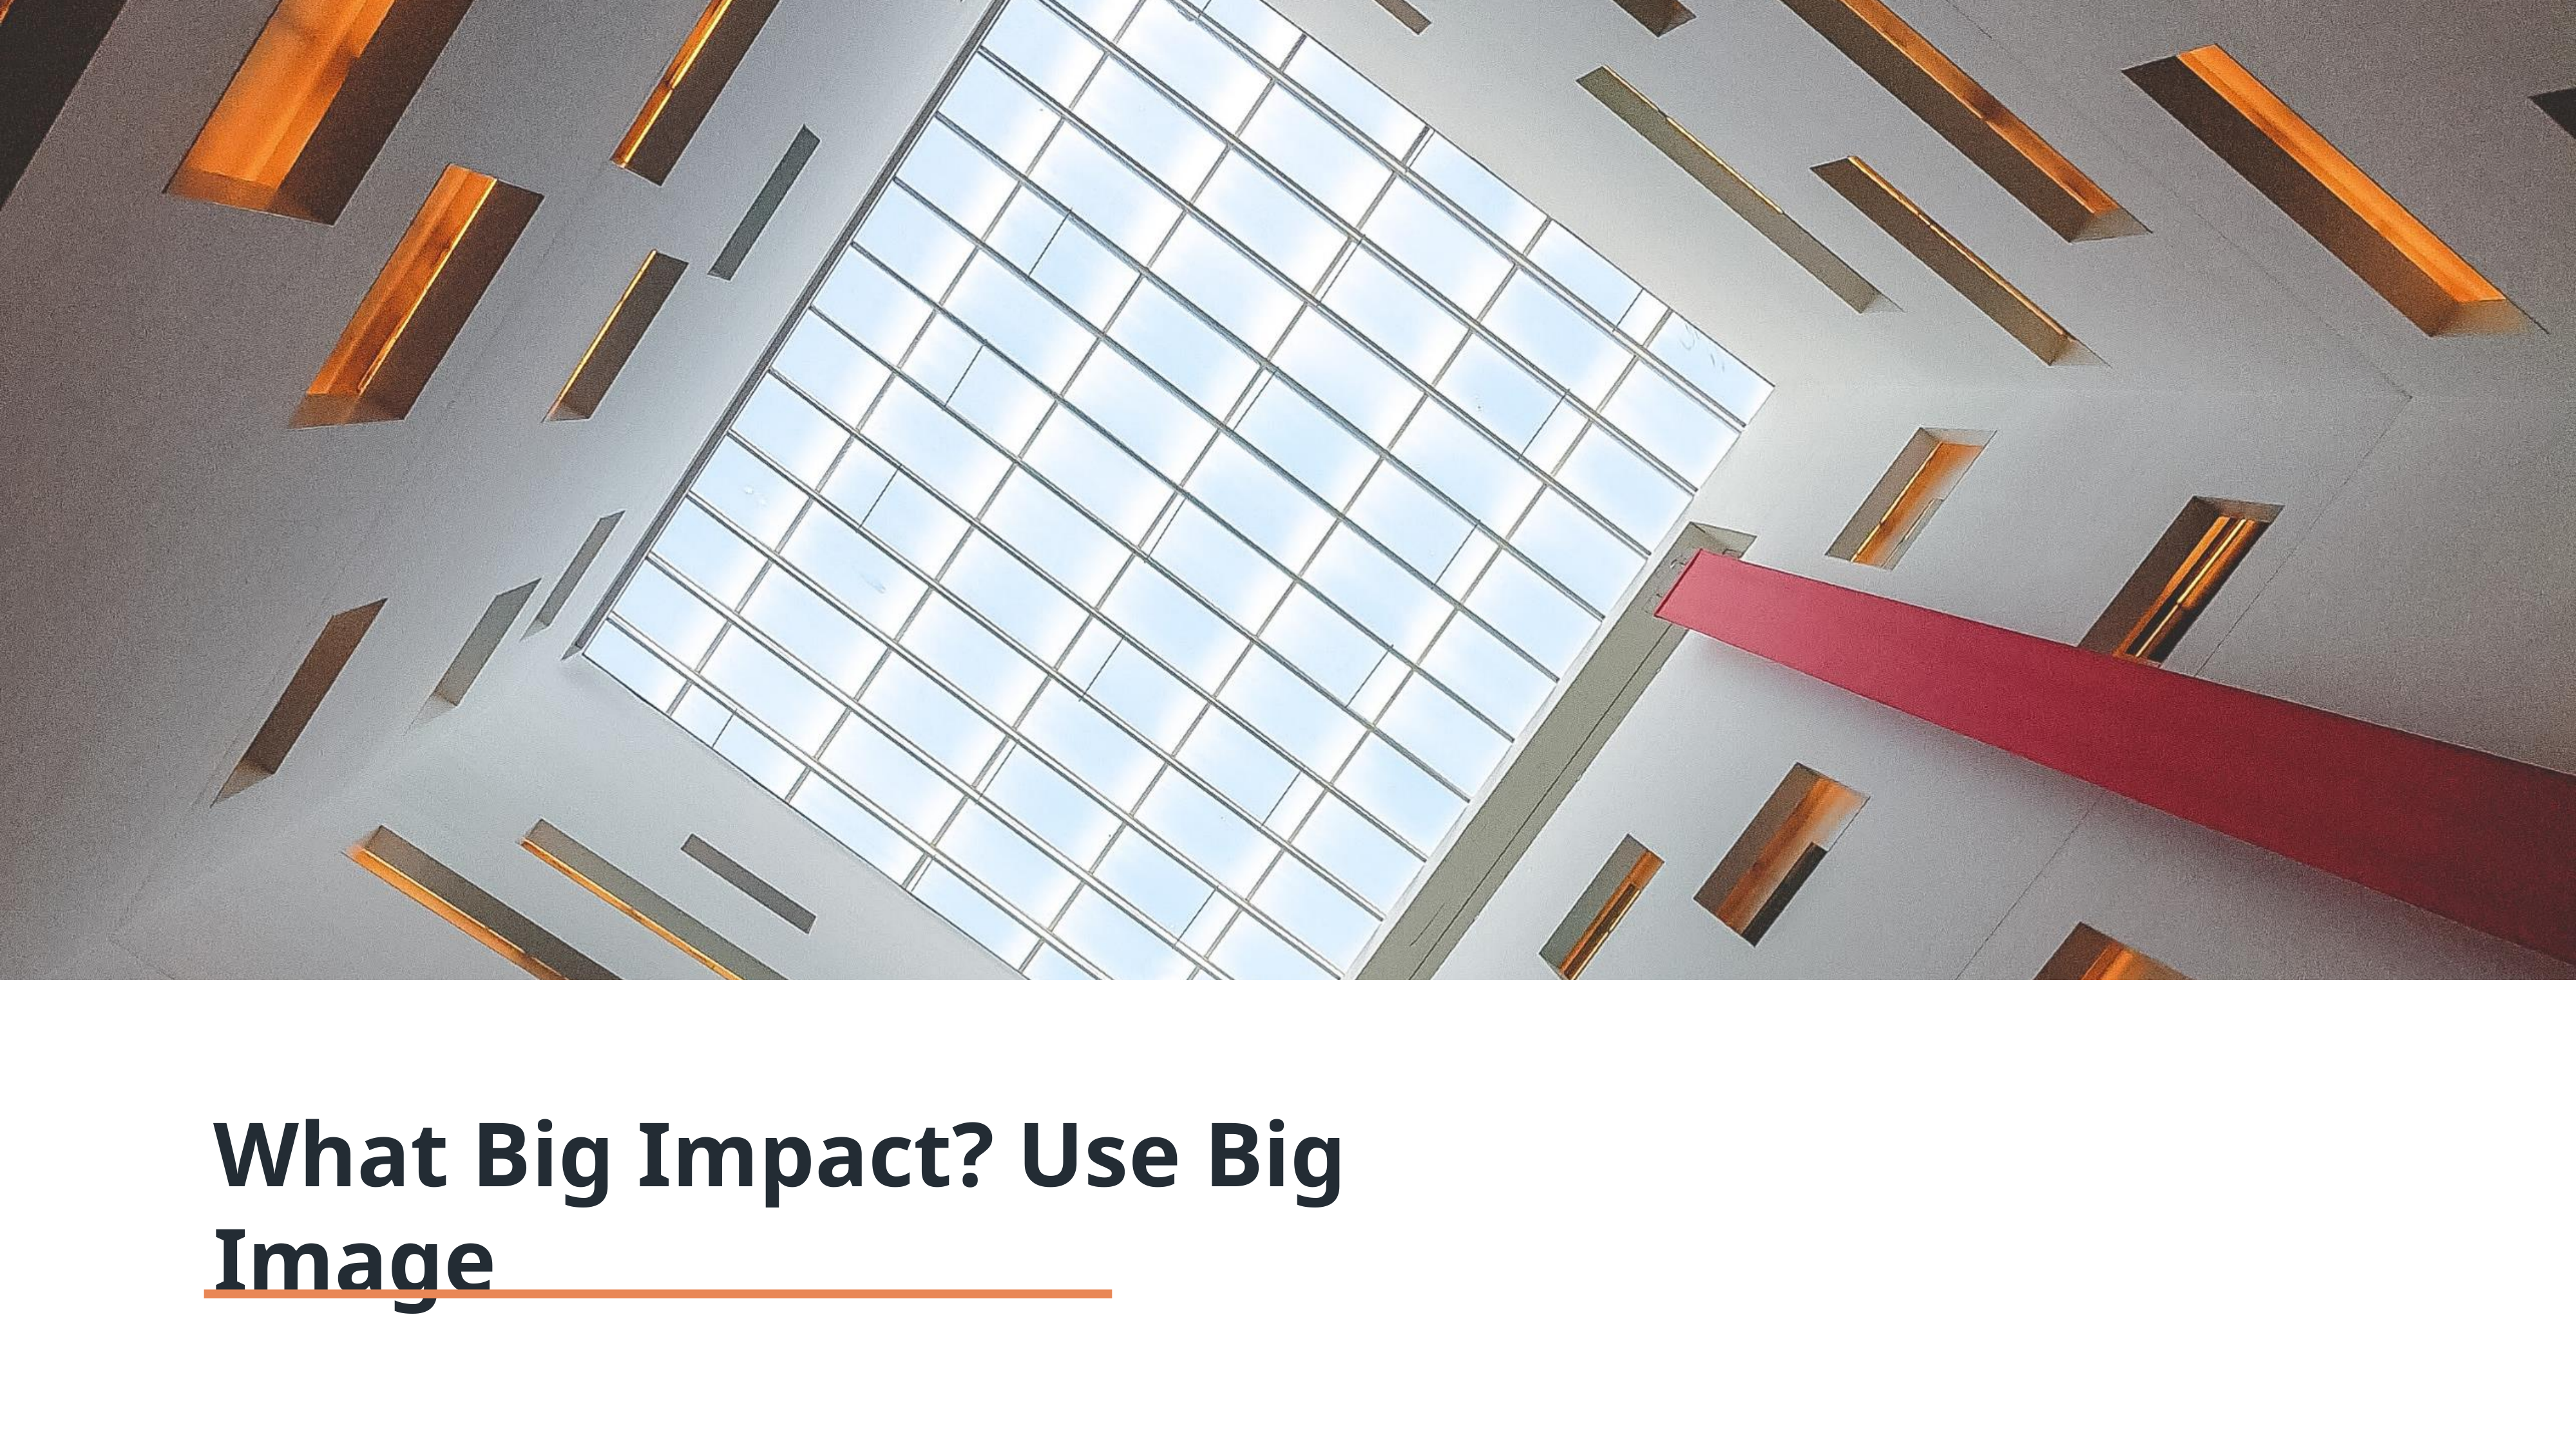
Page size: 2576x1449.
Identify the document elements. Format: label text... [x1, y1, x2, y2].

text_box What Big Impact? Use Big Image [204, 1093, 1612, 1316]
picture [0, 0, 2576, 980]
text_box [204, 1289, 1112, 1299]
